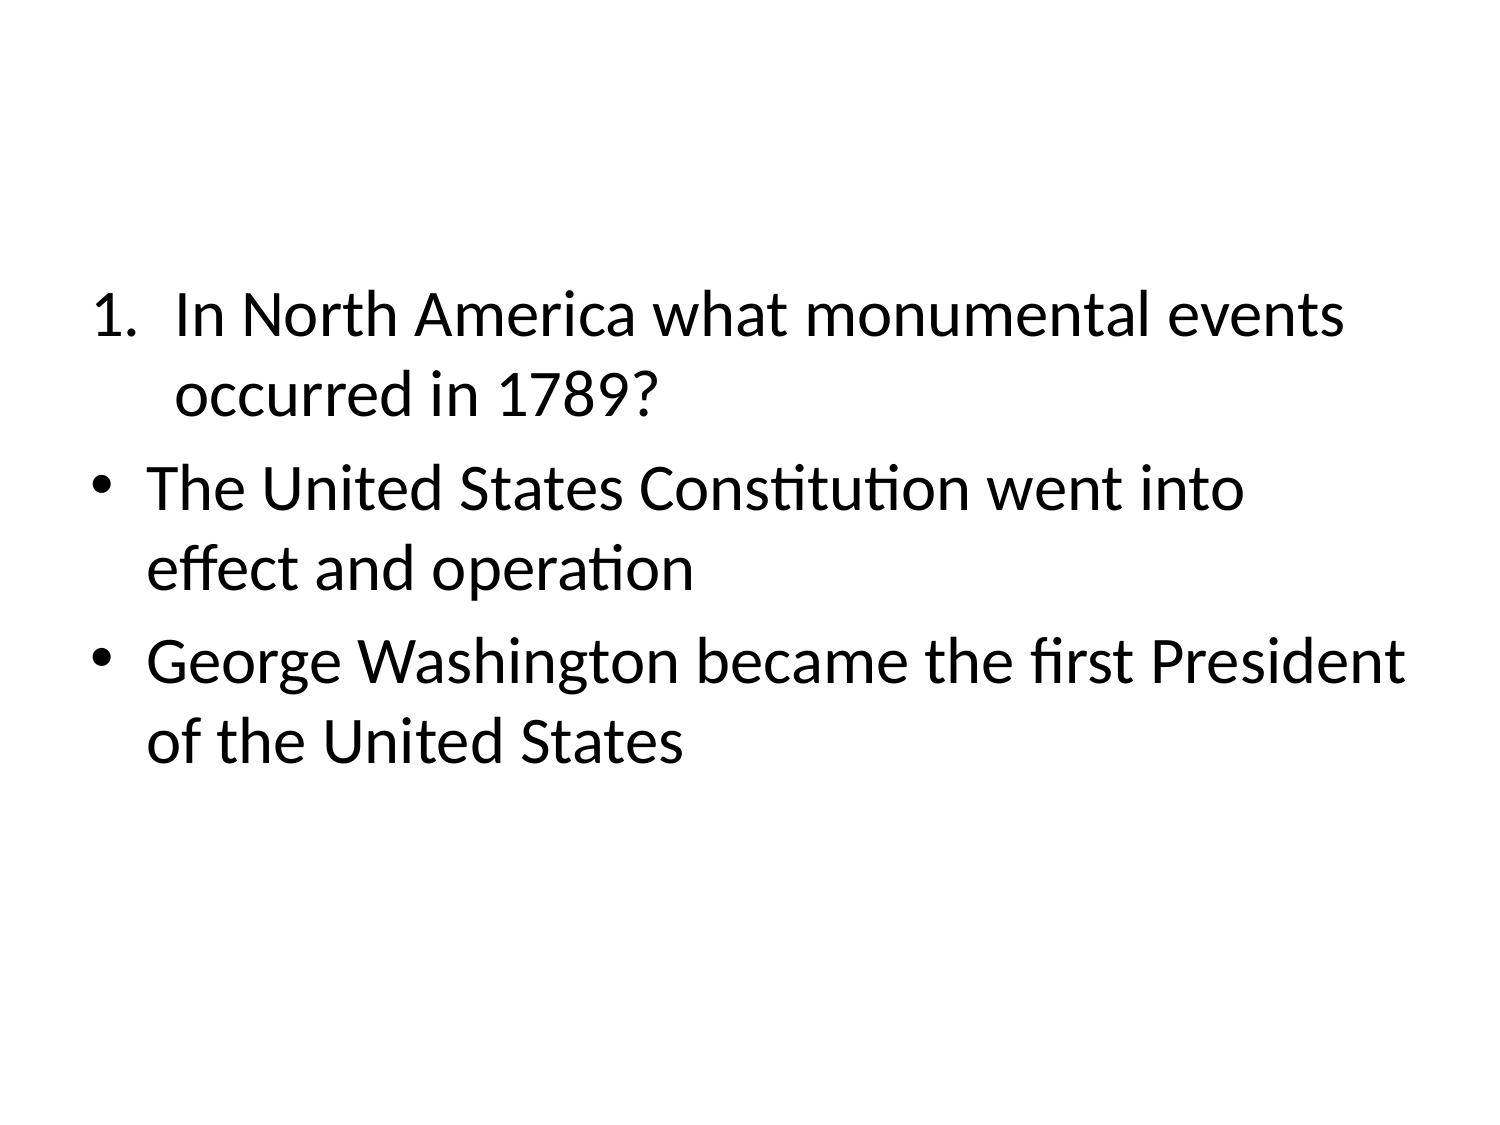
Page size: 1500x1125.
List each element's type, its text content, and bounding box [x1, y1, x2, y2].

list In North America what monumental events occurred in 1789? The United States Constitution went into effect and operation George Washington became the first President of the United States [75, 262, 1425, 1005]
